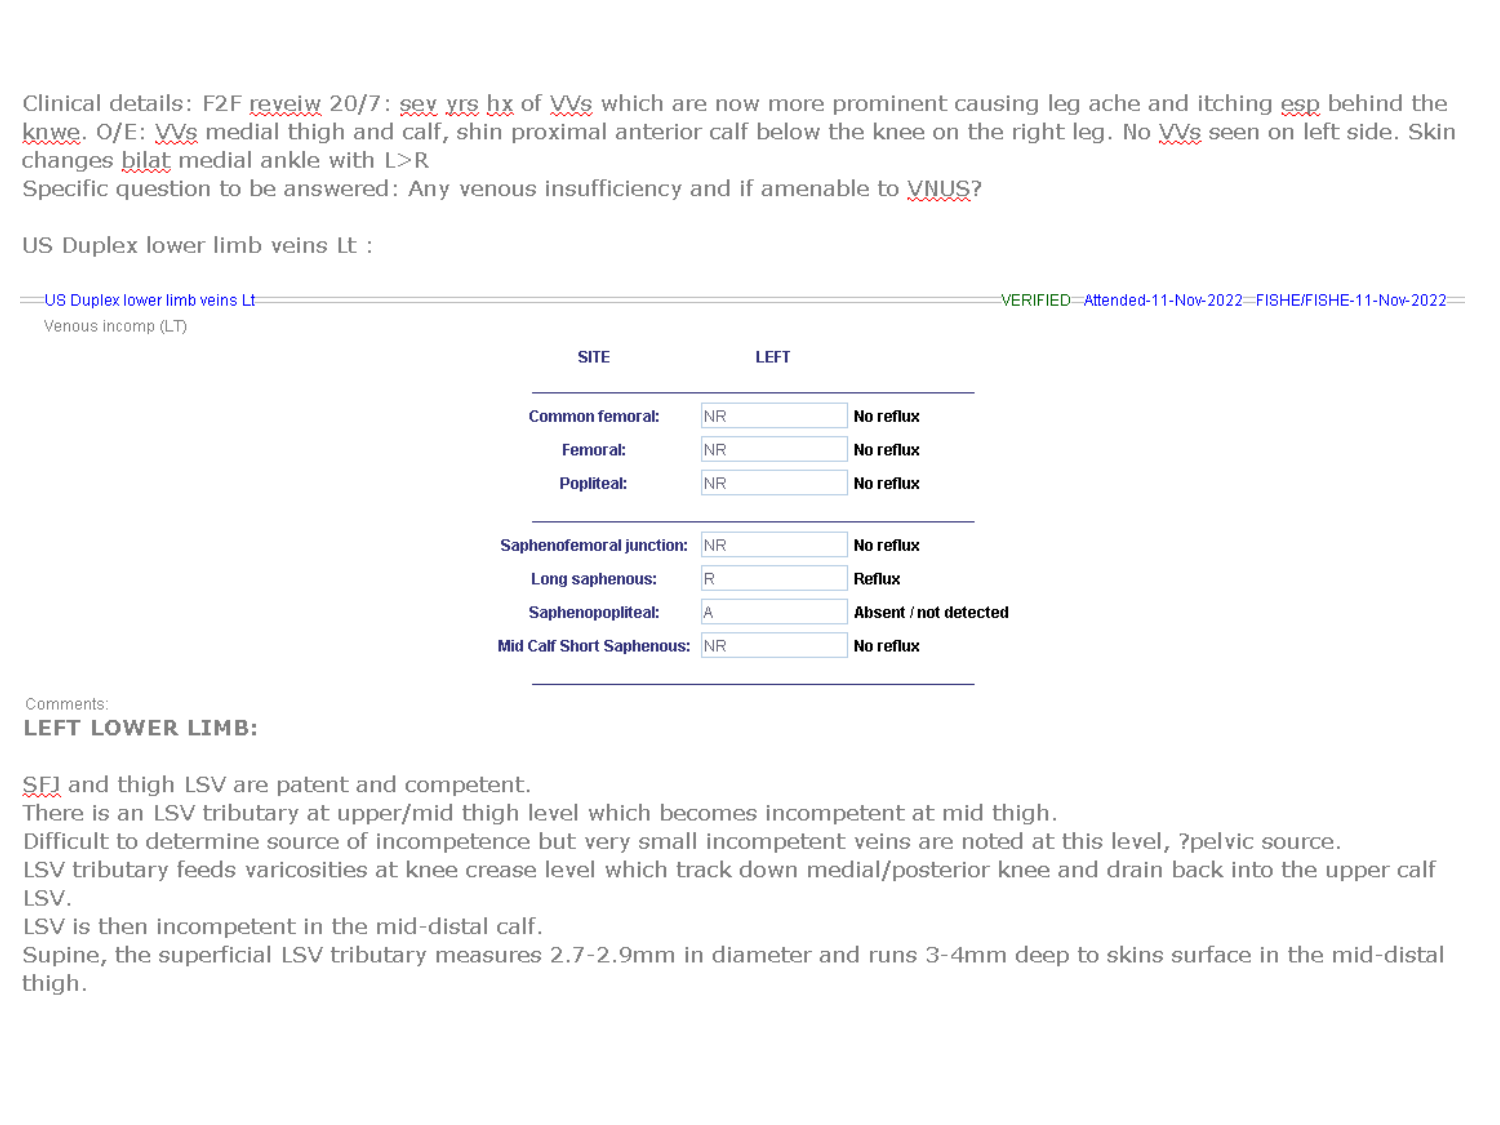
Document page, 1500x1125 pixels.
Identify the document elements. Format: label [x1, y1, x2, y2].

picture [20, 84, 1465, 1000]
